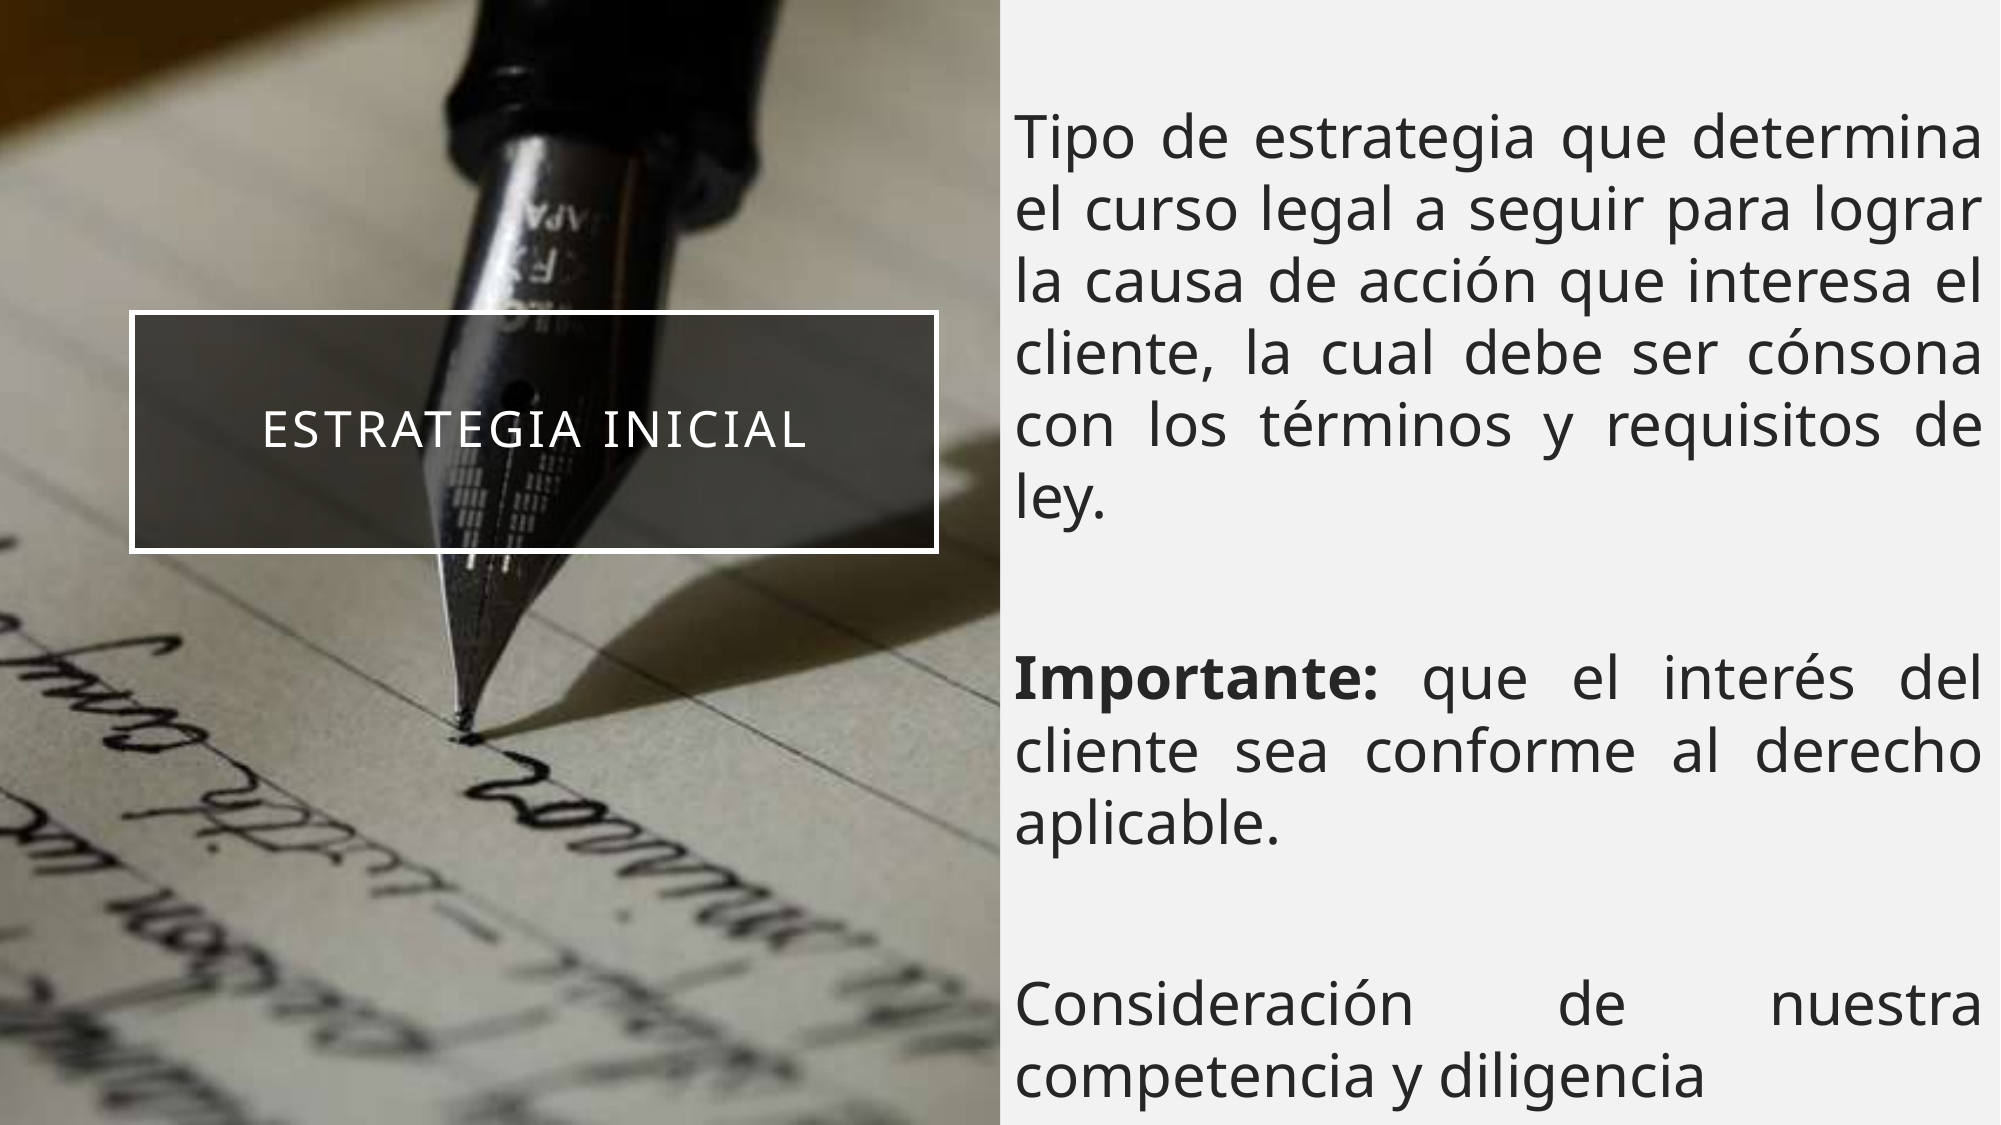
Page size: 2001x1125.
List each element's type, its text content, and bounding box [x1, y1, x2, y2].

picture [0, 0, 1001, 1125]
list Tipo de estrategia que determina el curso legal a seguir para lograr la causa de acción que interesa el cliente, la cual debe ser cónsona con los términos y requisitos de ley. Importante: que el interés del cliente sea conforme al derecho aplicable. Consideración de nuestra competencia y diligencia [1001, 0, 2000, 1125]
